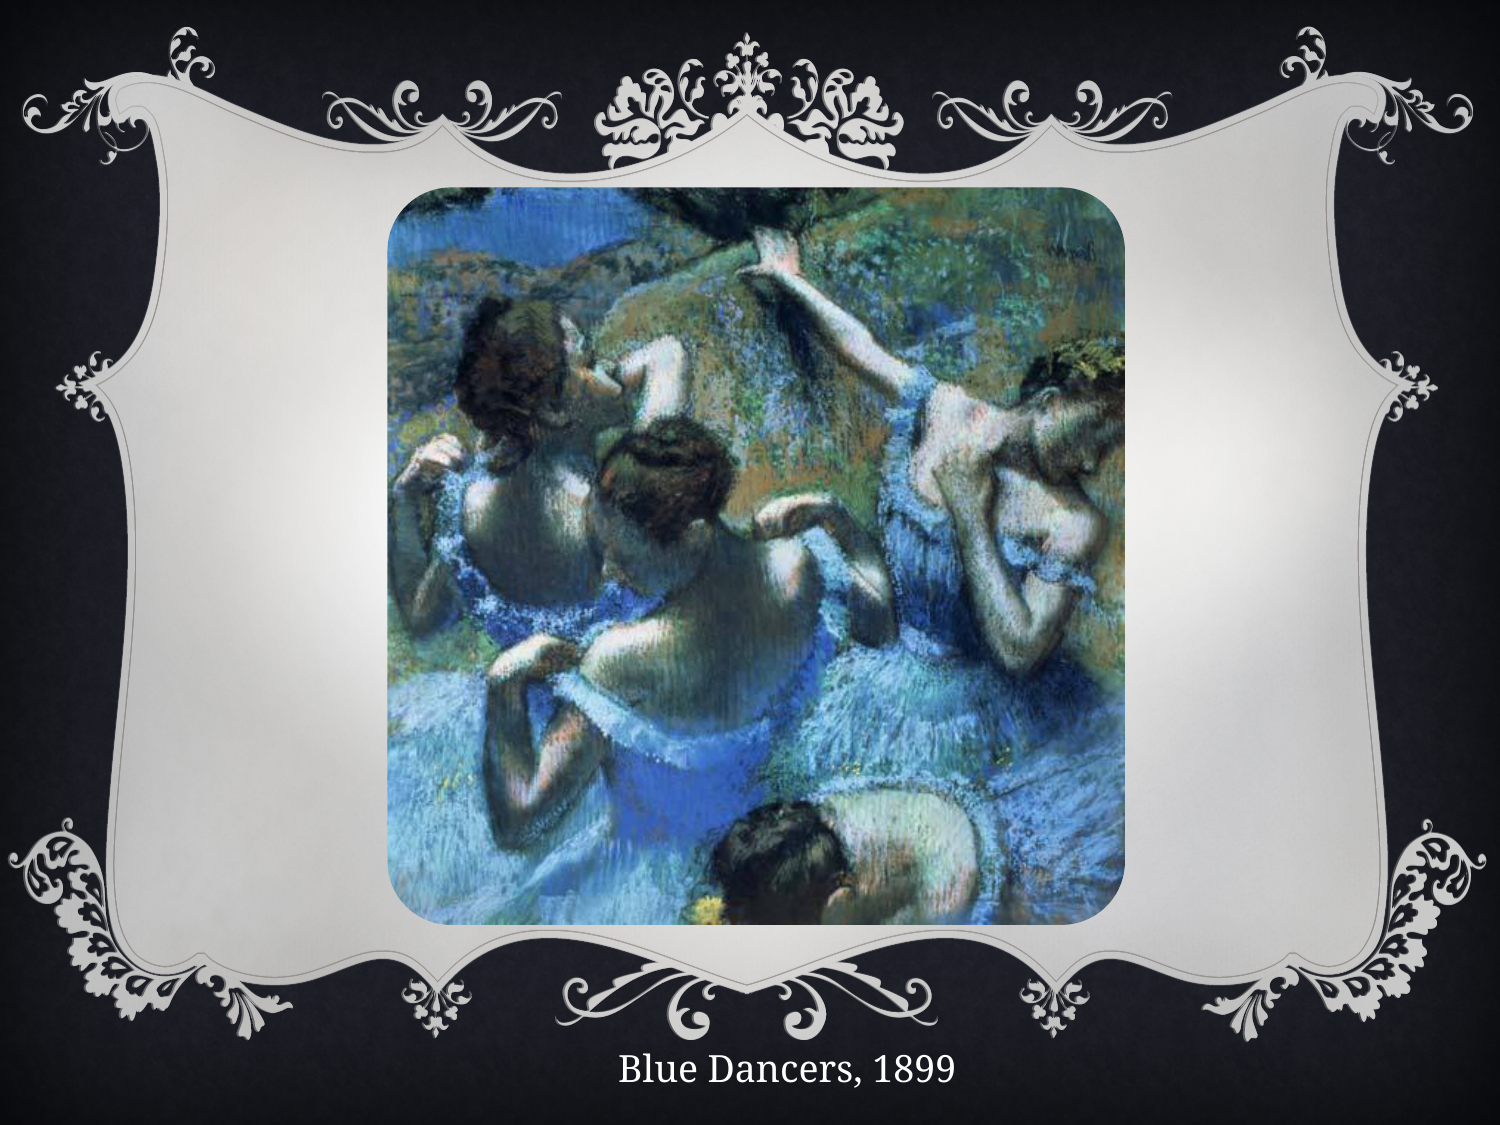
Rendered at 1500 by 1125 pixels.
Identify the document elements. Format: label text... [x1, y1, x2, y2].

text_box Blue Dancers, 1899 [275, 1037, 1300, 1098]
picture [0, 0, 1500, 1125]
